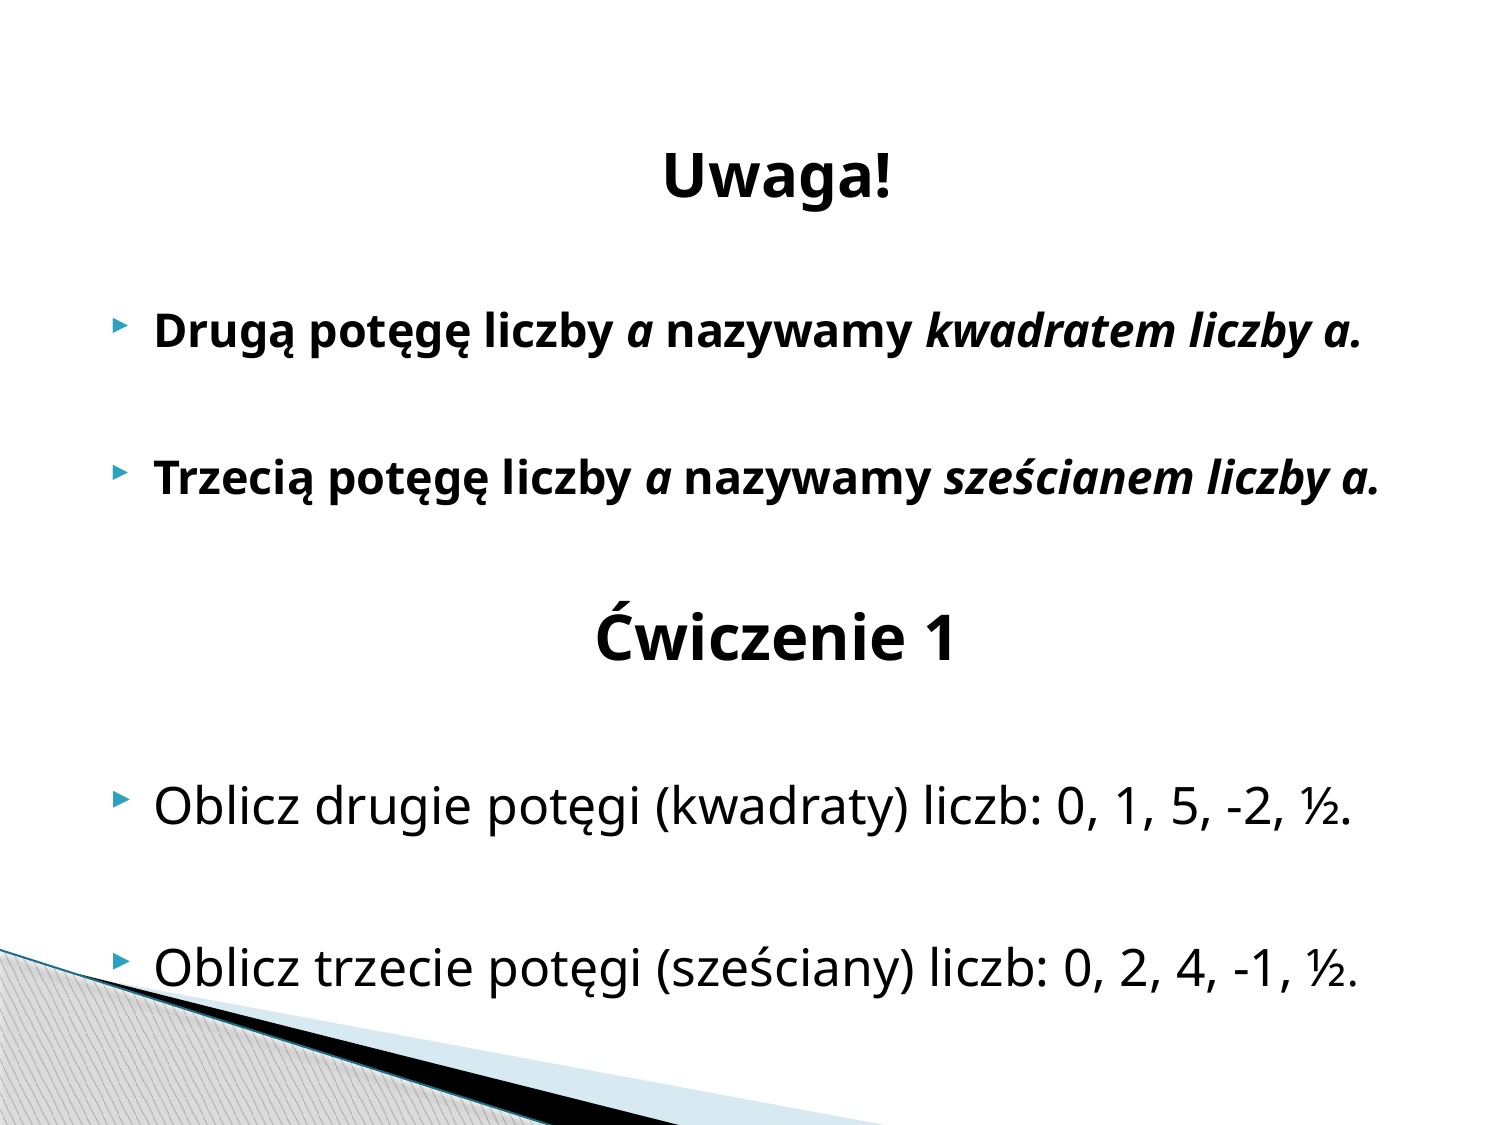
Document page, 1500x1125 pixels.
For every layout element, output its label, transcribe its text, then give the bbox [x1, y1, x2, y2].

list Uwaga! Drugą potęgę liczby a nazywamy kwadratem liczby a. Trzecią potęgę liczby a nazywamy sześcianem liczby a. Ćwiczenie 1 Oblicz drugie potęgi (kwadraty) liczb: 0, 1, 5, -2, ½. Oblicz trzecie potęgi (sześciany) liczb: 0, 2, 4, -1, ½. [76, 113, 1459, 1024]
